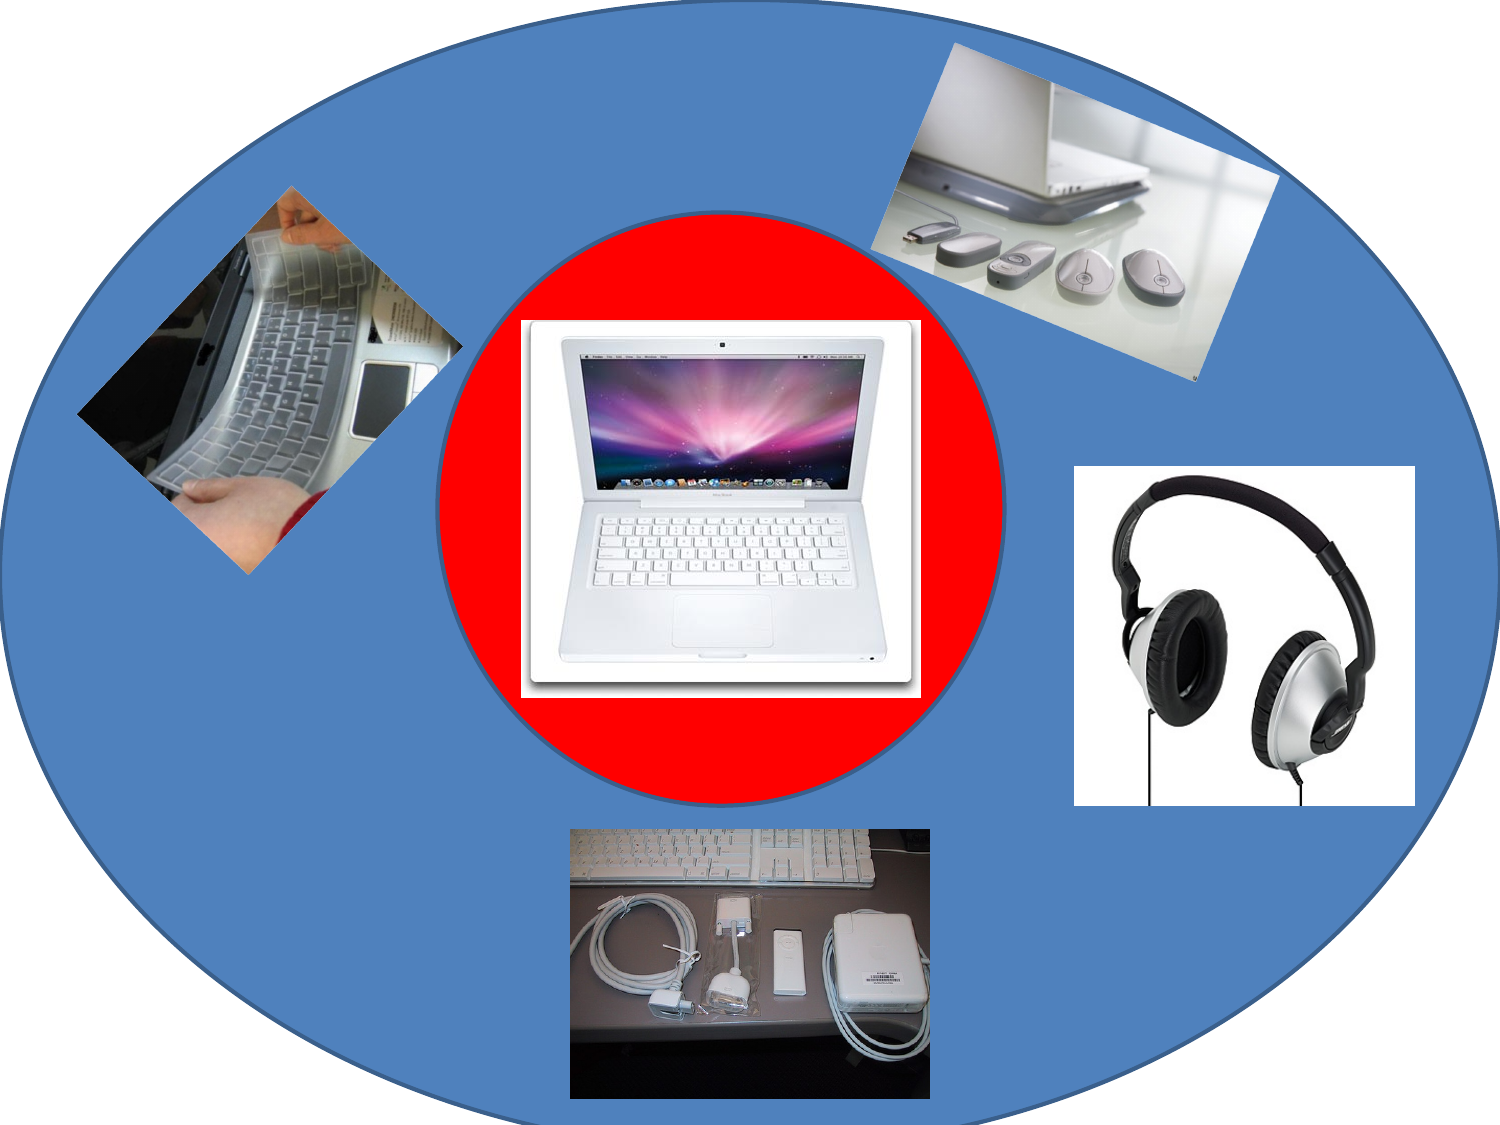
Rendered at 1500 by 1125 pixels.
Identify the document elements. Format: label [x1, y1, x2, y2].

picture [1074, 465, 1415, 806]
picture [570, 829, 930, 1099]
text_box [0, 0, 1500, 1125]
picture [520, 43, 1279, 699]
text_box [435, 210, 1007, 808]
picture [77, 186, 462, 574]
